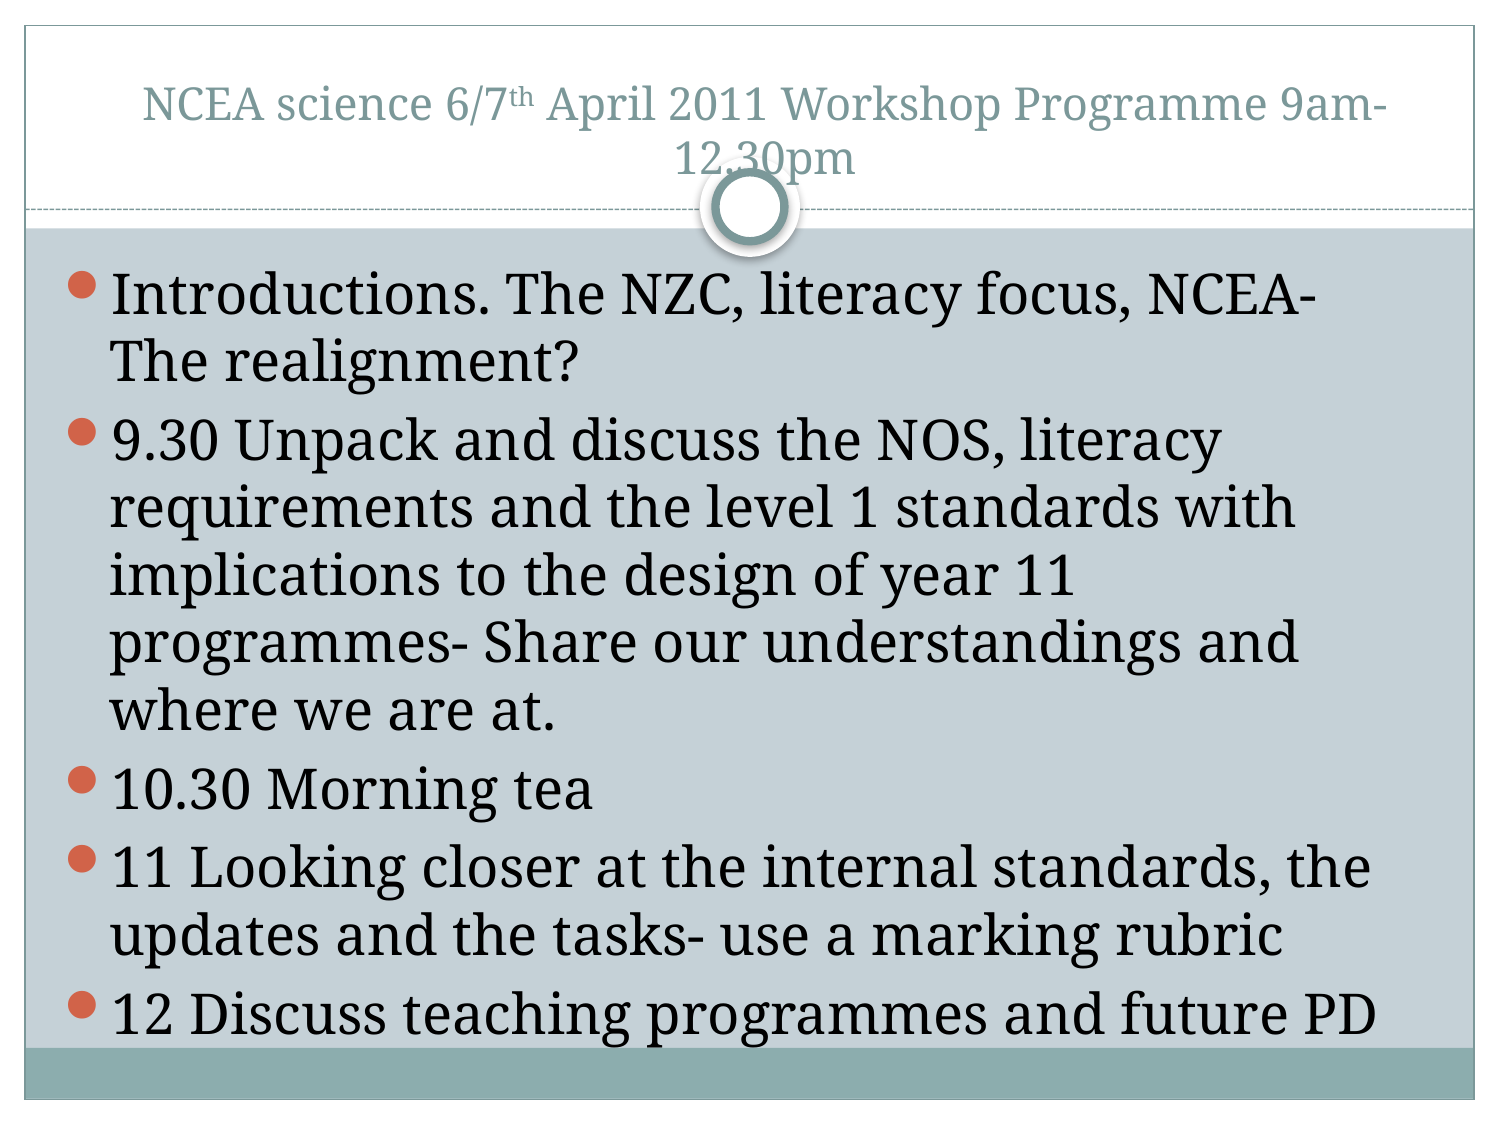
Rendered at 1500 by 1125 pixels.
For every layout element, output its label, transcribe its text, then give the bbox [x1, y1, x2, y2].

title NCEA science 6/7th April 2011 Workshop Programme 9am-12.30pm [64, 66, 1465, 191]
list Introductions. The NZC, literacy focus, NCEA- The realignment? 9.30 Unpack and discuss the NOS, literacy requirements and the level 1 standards with implications to the design of year 11 programmes- Share our understandings and where we are at. 10.30 Morning tea 11 Looking closer at the internal standards, the updates and the tasks- use a marking rubric 12 Discuss teaching programmes and future PD [49, 250, 1445, 1001]
